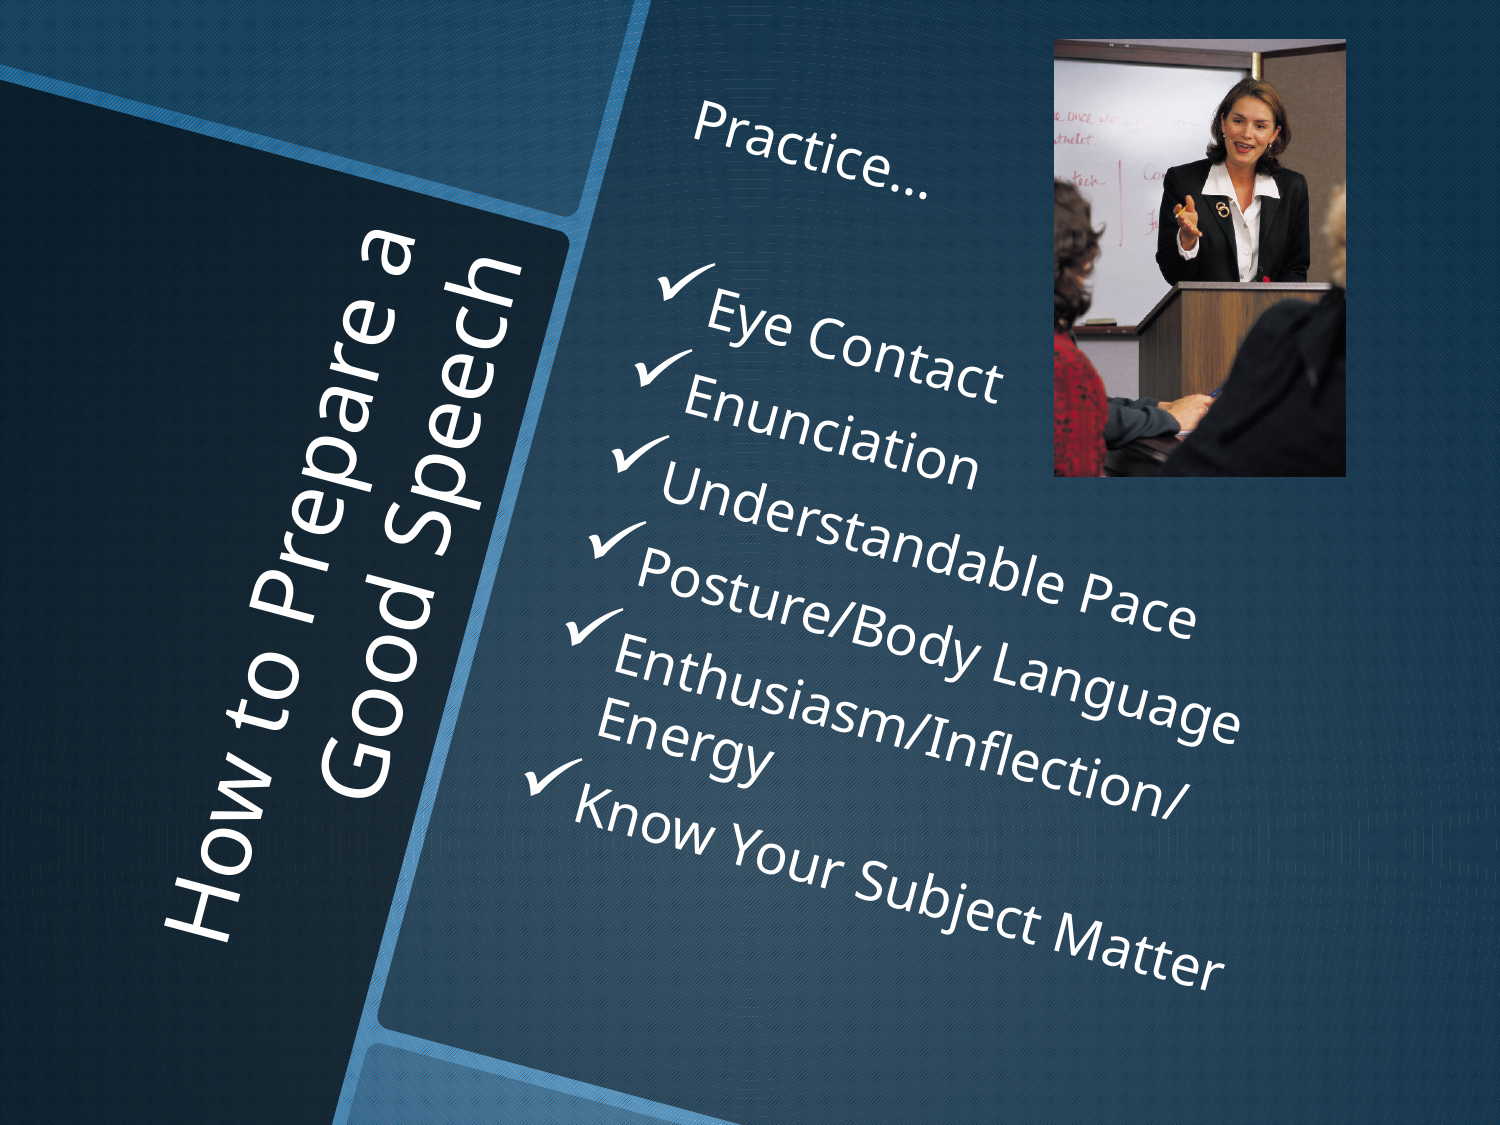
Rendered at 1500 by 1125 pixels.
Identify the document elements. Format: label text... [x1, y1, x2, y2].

title How to Prepare a Good Speech [69, 181, 554, 1056]
list Practice… Eye Contact Enunciation Understandable Pace Posture/Body Language Enthusiasm/Inflection/Energy Know Your Subject Matter [475, 72, 1430, 1076]
picture [1054, 39, 1347, 477]
